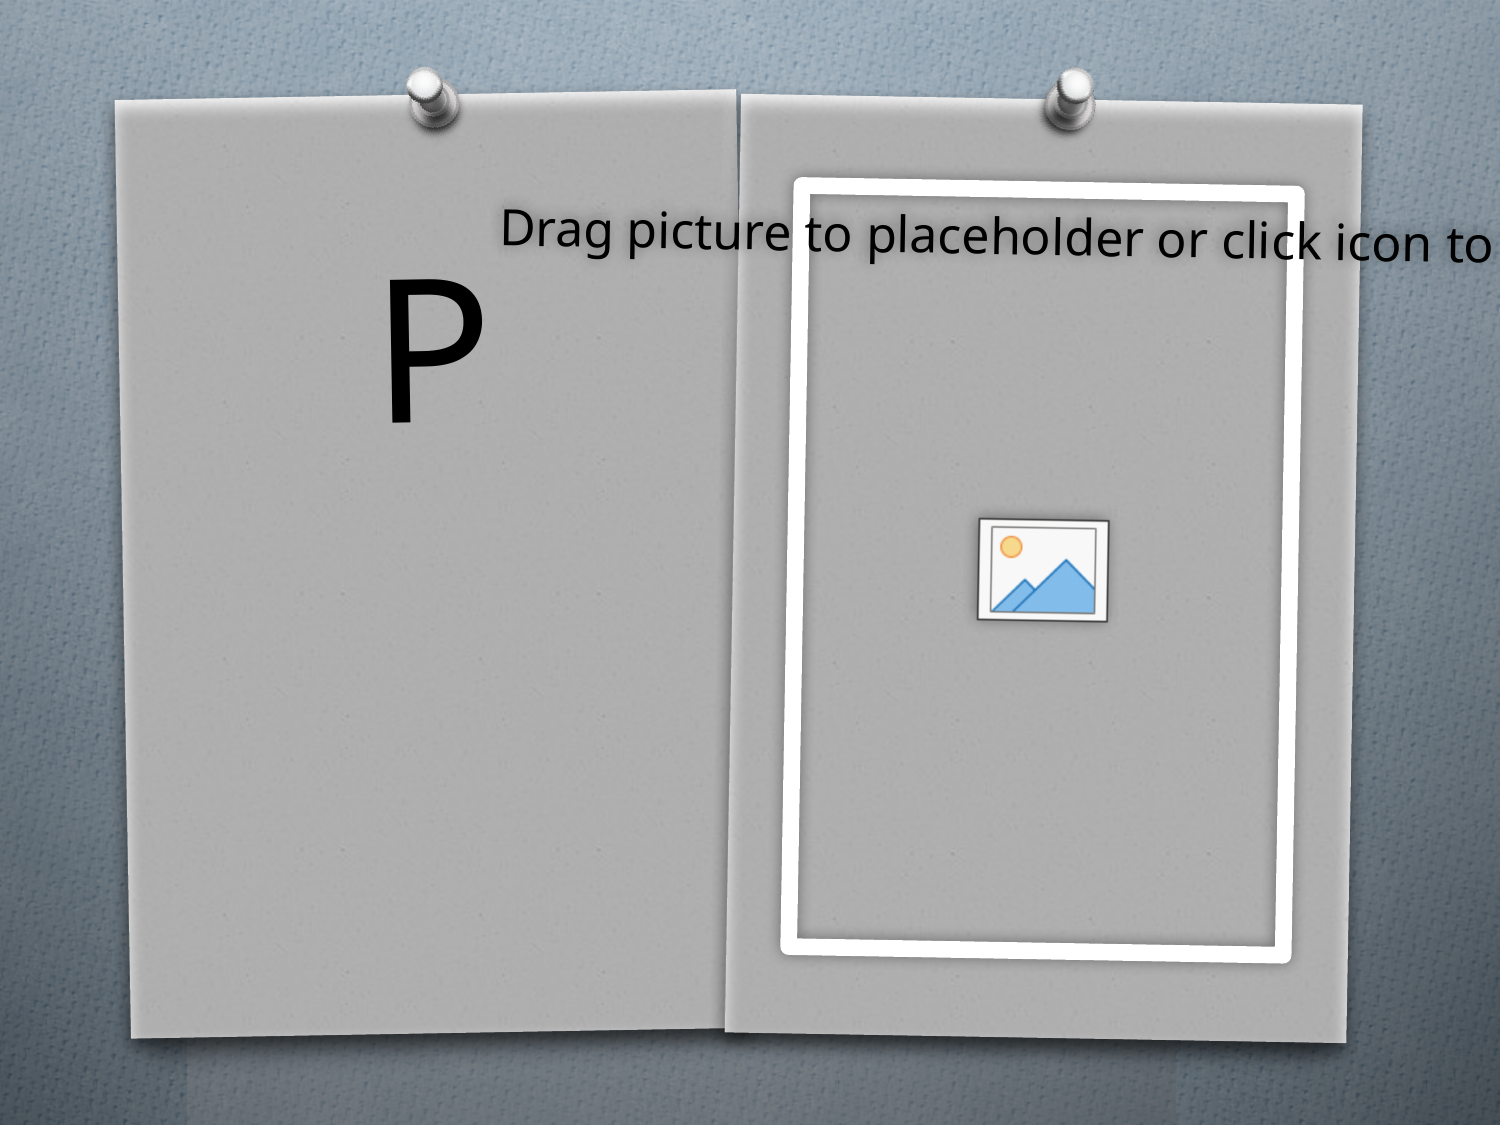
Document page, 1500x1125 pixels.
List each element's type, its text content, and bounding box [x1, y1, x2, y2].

picture [803, 197, 1282, 943]
picture [1016, 41, 1138, 162]
picture [375, 33, 497, 157]
title P [179, 222, 687, 475]
